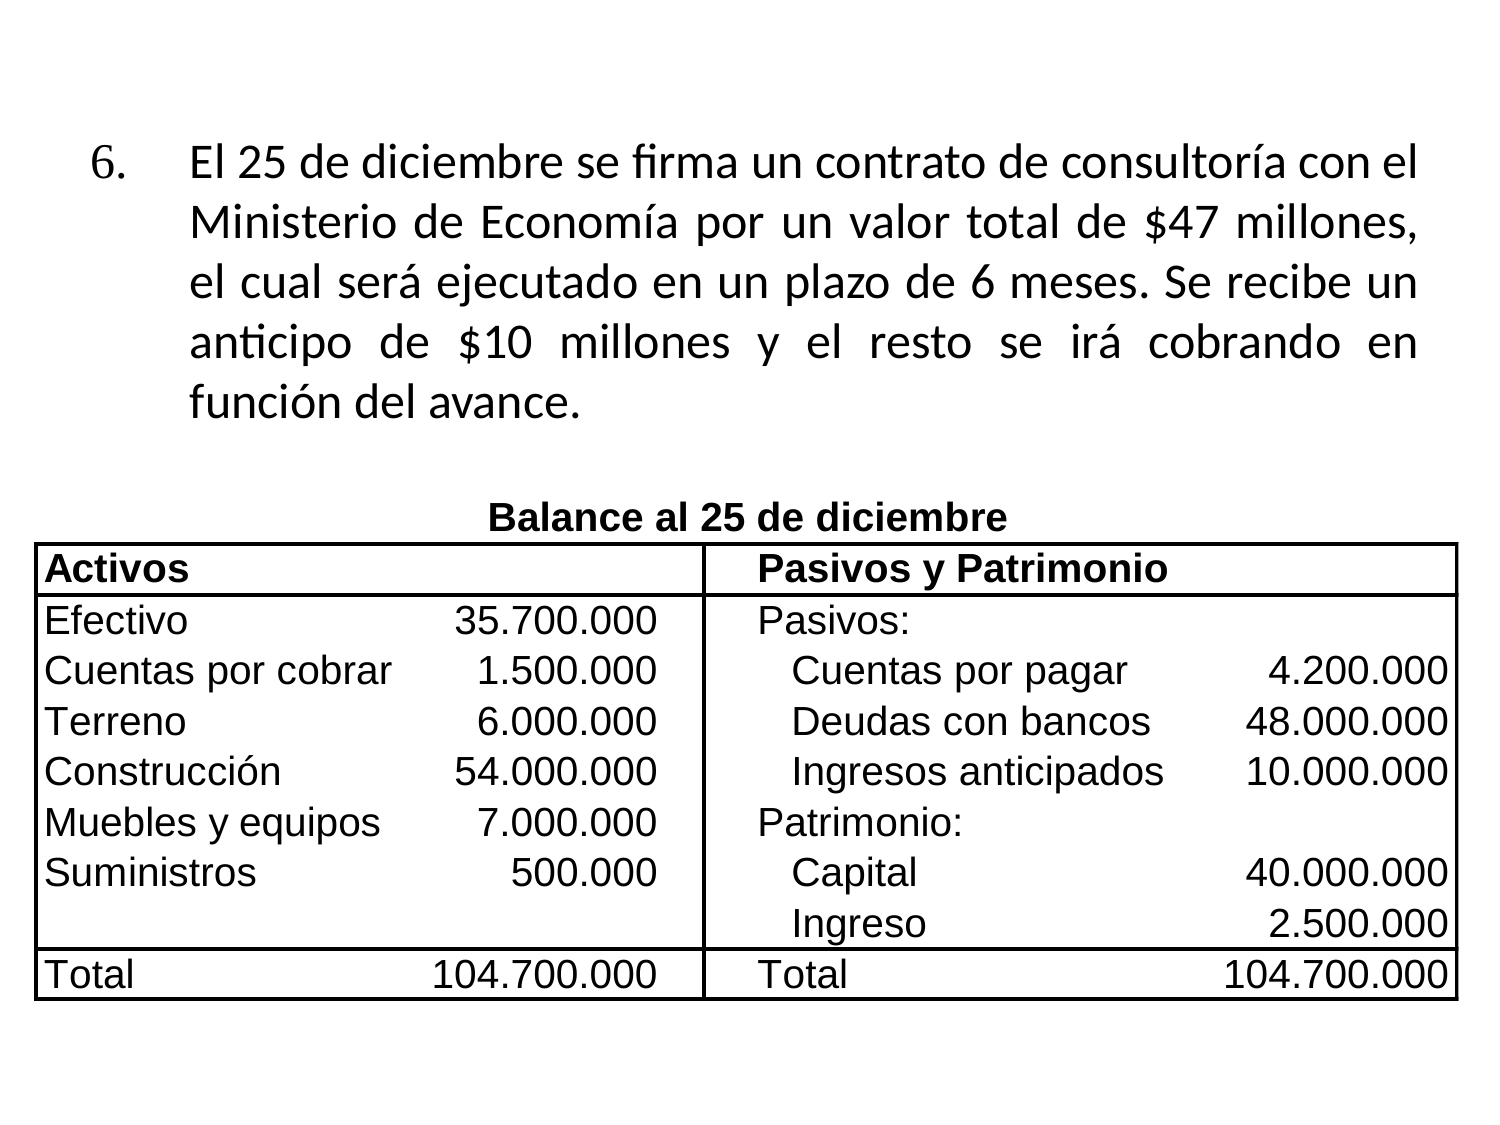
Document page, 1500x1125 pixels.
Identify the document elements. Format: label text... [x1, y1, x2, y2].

list 6. El 25 de diciembre se firma un contrato de consultoría con el Ministerio de Economía por un valor total de $47 millones, el cual será ejecutado en un plazo de 6 meses. Se recibe un anticipo de $10 millones y el resto se irá cobrando en función del avance. [75, 120, 1436, 468]
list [33, 491, 1459, 1002]
